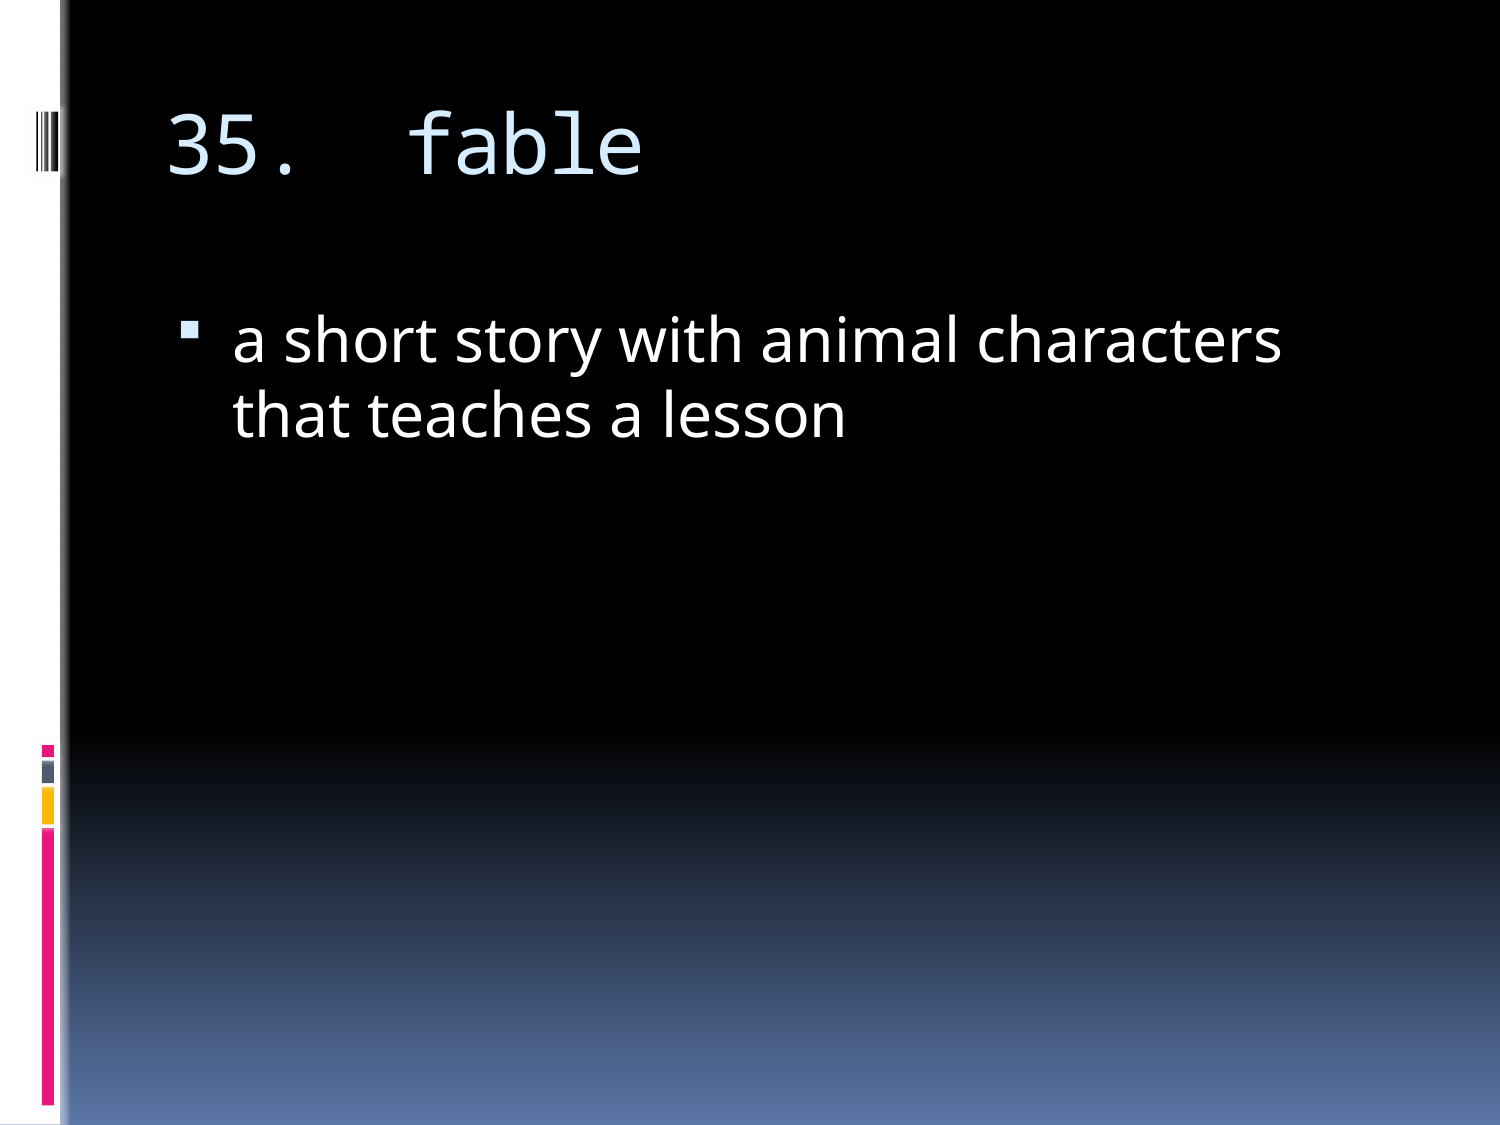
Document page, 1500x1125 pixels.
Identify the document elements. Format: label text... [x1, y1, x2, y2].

title 35. fable [150, 83, 1425, 234]
list a short story with animal characters that teaches a lesson [150, 292, 1425, 1043]
